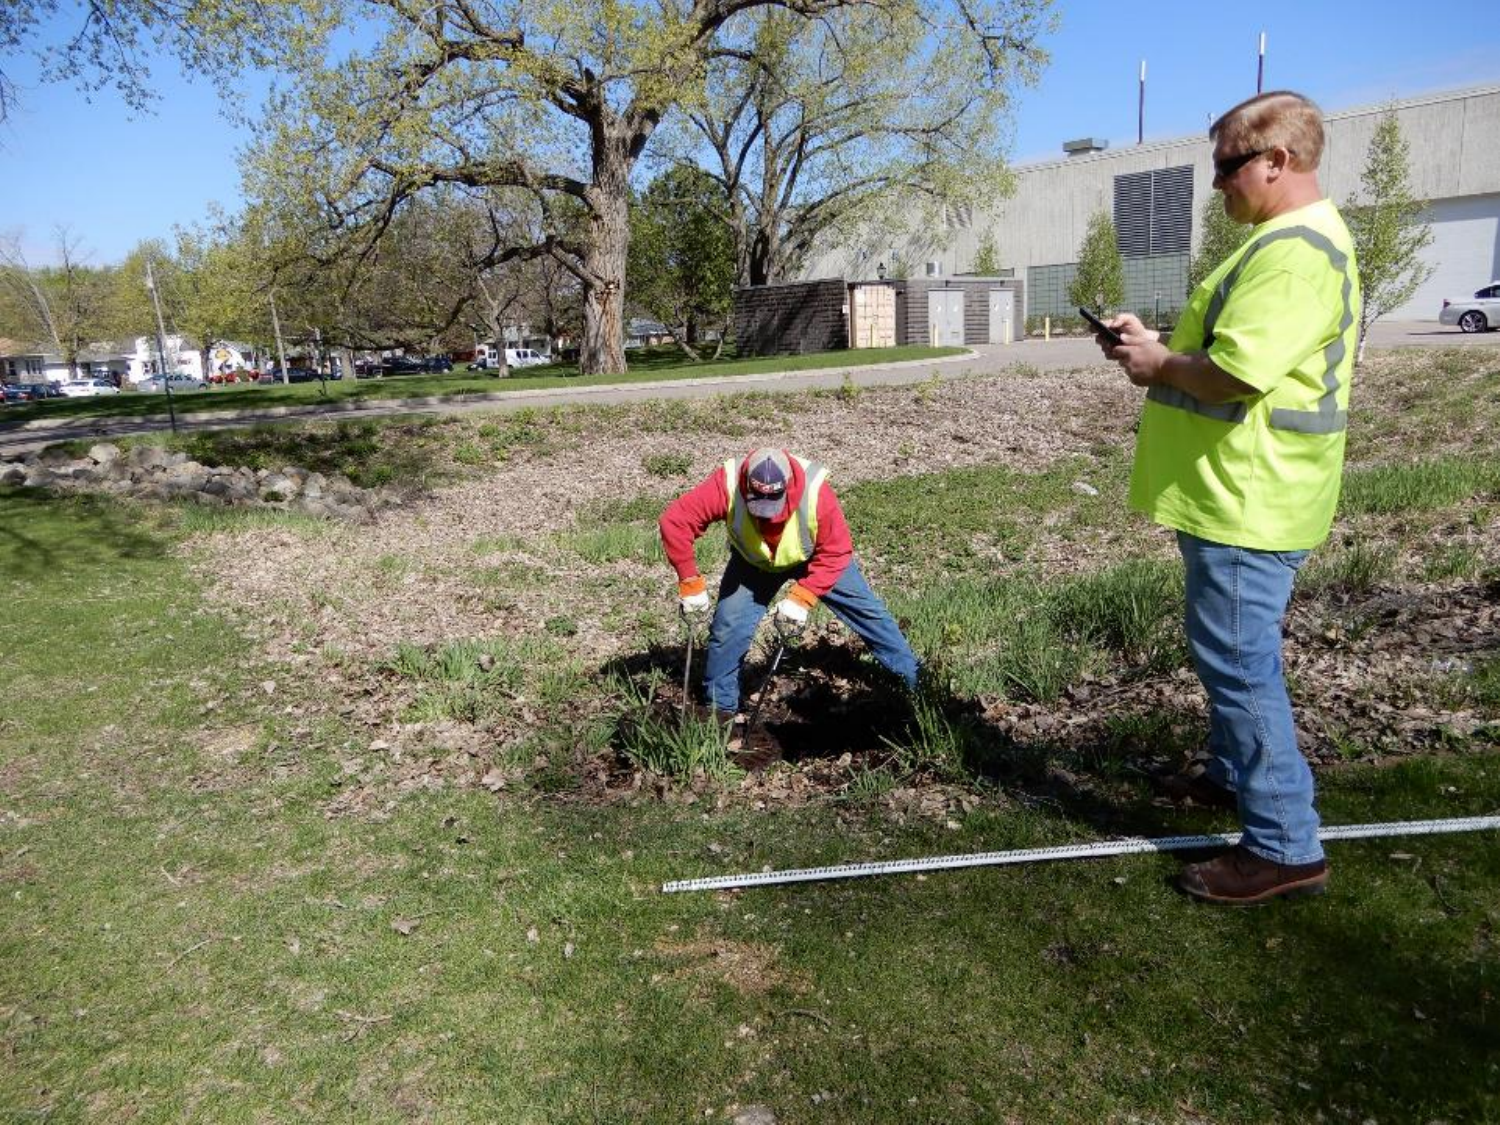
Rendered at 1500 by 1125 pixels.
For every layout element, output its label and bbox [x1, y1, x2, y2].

list [0, 0, 1500, 1125]
